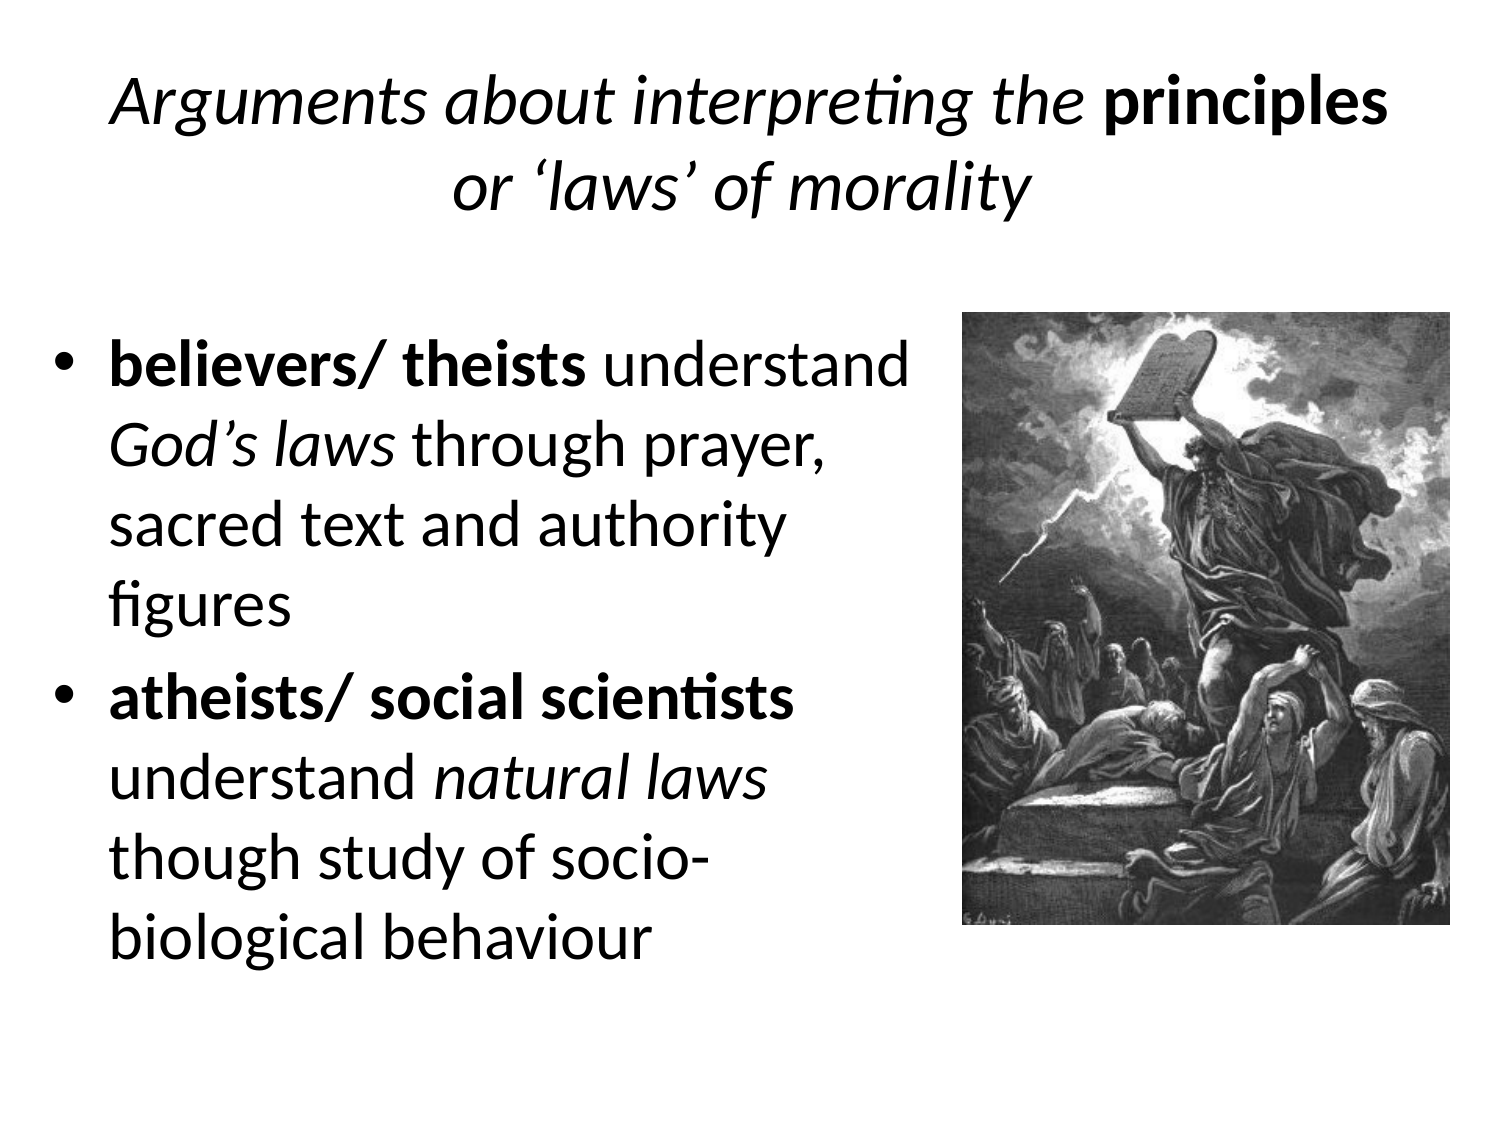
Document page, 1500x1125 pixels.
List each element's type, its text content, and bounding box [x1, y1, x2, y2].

list believers/ theists understand God’s laws through prayer, sacred text and authority figures atheists/ social scientists understand natural laws though study of socio-biological behaviour [37, 312, 975, 1005]
picture [962, 312, 1451, 926]
title Arguments about interpreting the principles or ‘laws’ of morality [75, 45, 1425, 233]
